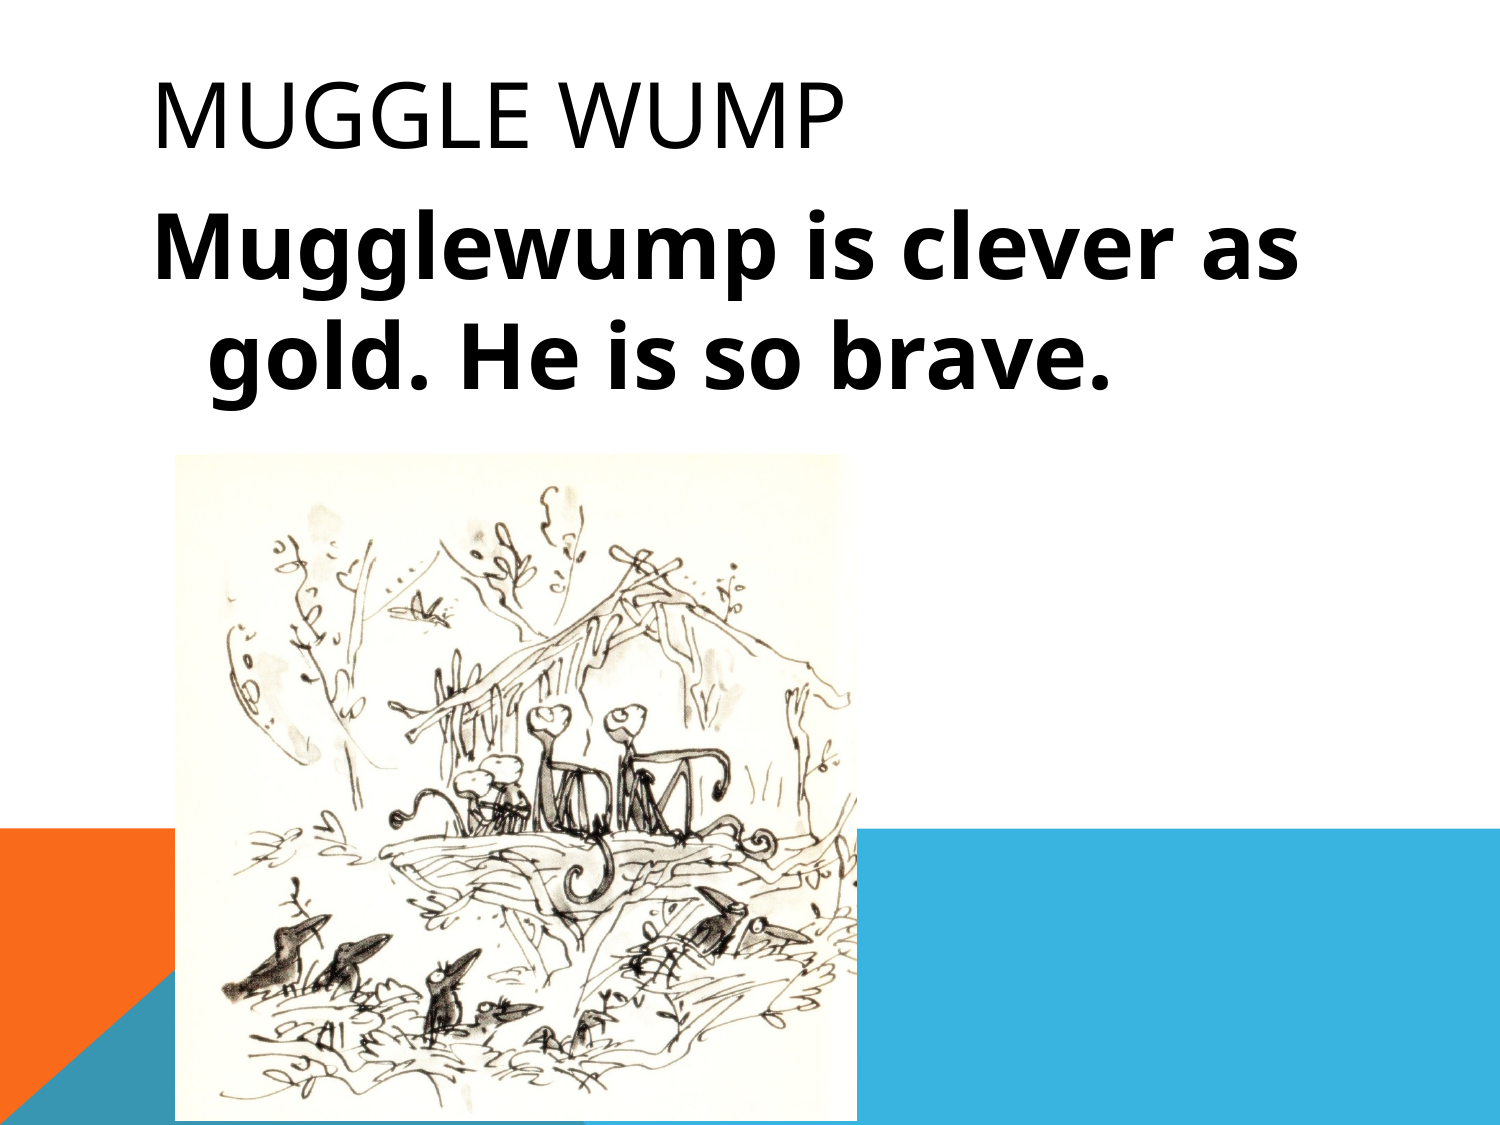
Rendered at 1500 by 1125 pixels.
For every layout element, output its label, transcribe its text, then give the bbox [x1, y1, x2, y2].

list Mugglewump is clever as gold. He is so brave. [135, 180, 1369, 768]
picture [175, 454, 857, 1122]
title Muggle wump [135, 66, 1370, 157]
